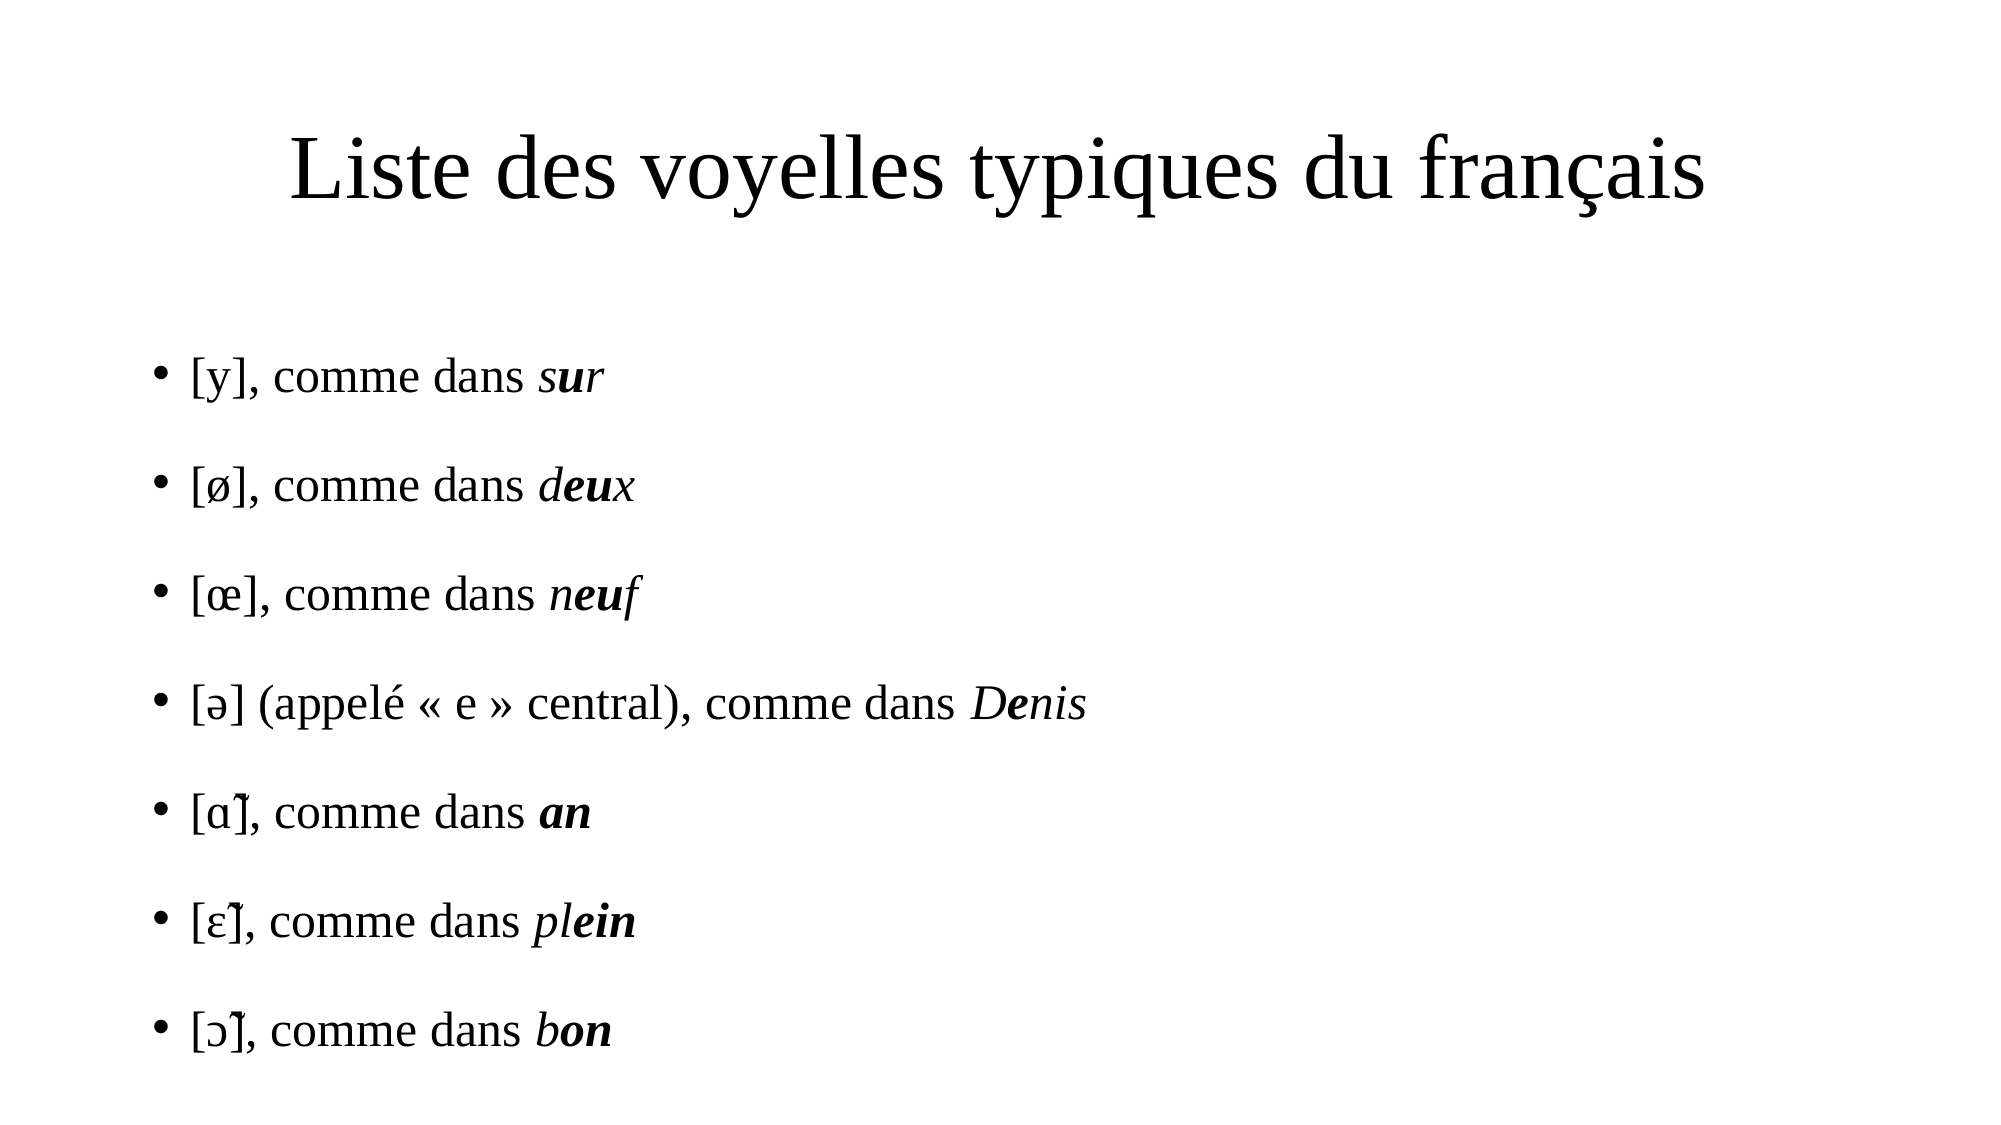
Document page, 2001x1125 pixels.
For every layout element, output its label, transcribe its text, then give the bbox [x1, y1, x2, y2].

title Liste des voyelles typiques du français [137, 59, 1863, 278]
list [y], comme dans sur [ø], comme dans deux [œ], comme dans neuf [ə] (appelé « e » central), comme dans Denis [ɑ̃], comme dans an [ɛ̃], comme dans plein [ɔ̃], comme dans bon [137, 299, 1863, 1066]
